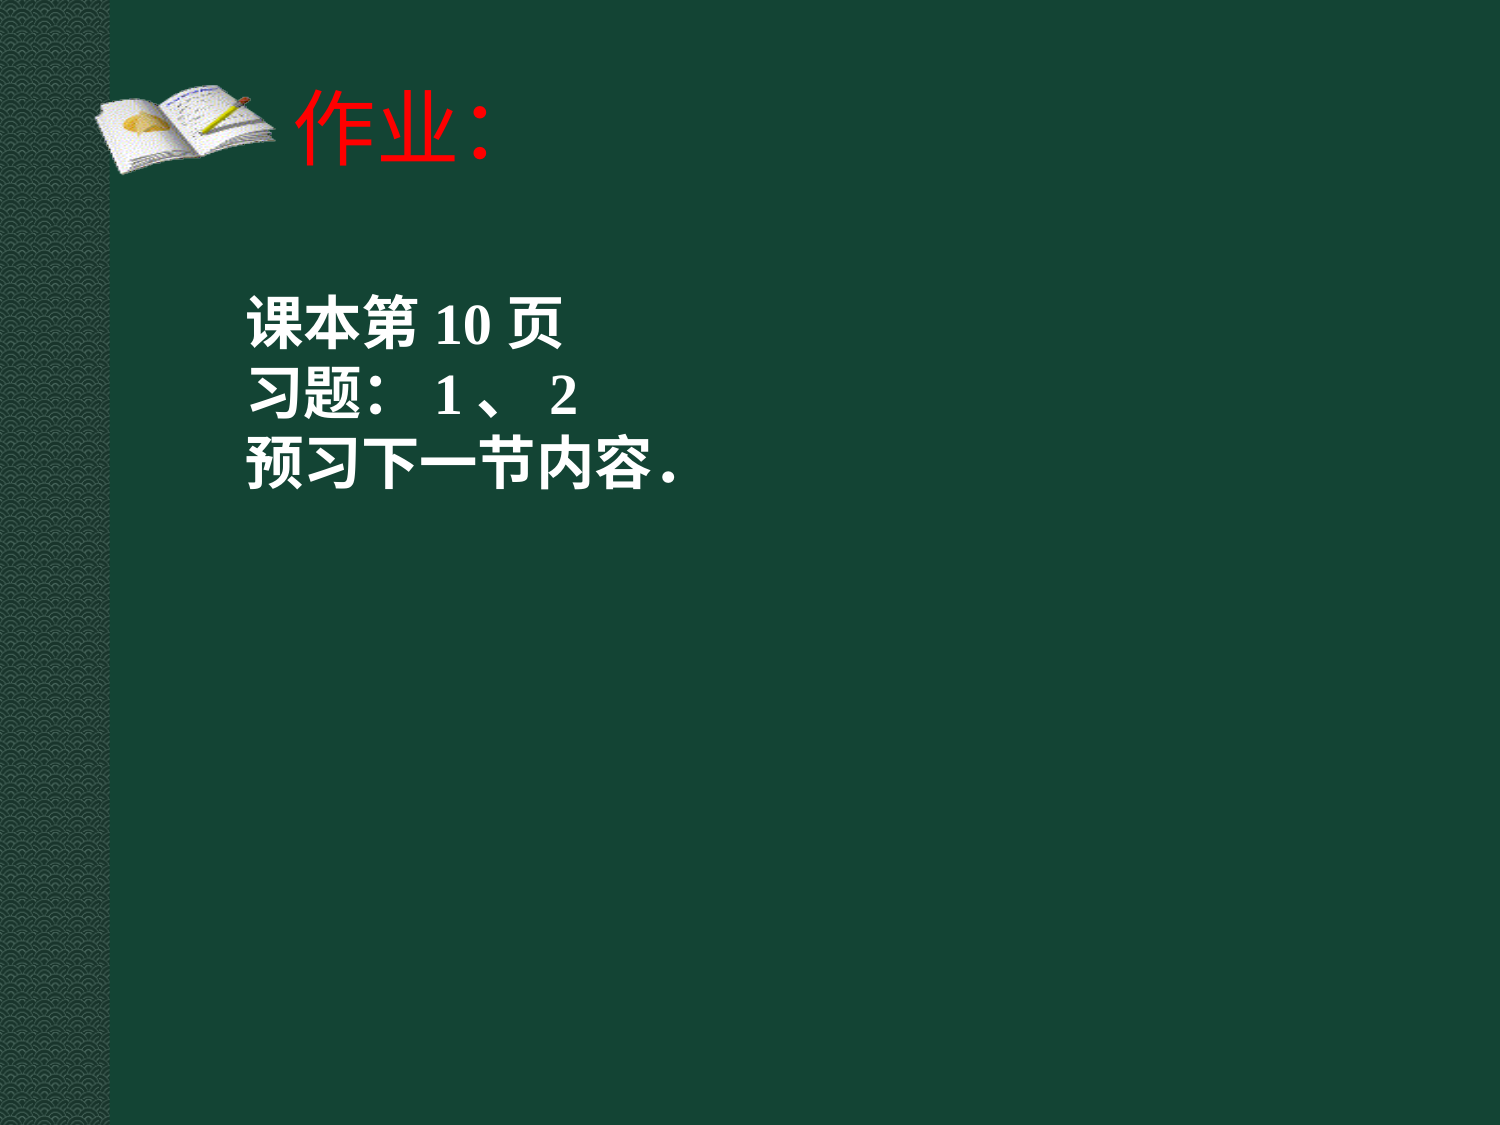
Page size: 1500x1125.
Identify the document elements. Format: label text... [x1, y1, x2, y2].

text_box 作业： [309, 69, 558, 184]
picture [87, 65, 290, 180]
text_box 课本第10页 习题：1、2 预习下一节内容． [230, 278, 821, 504]
